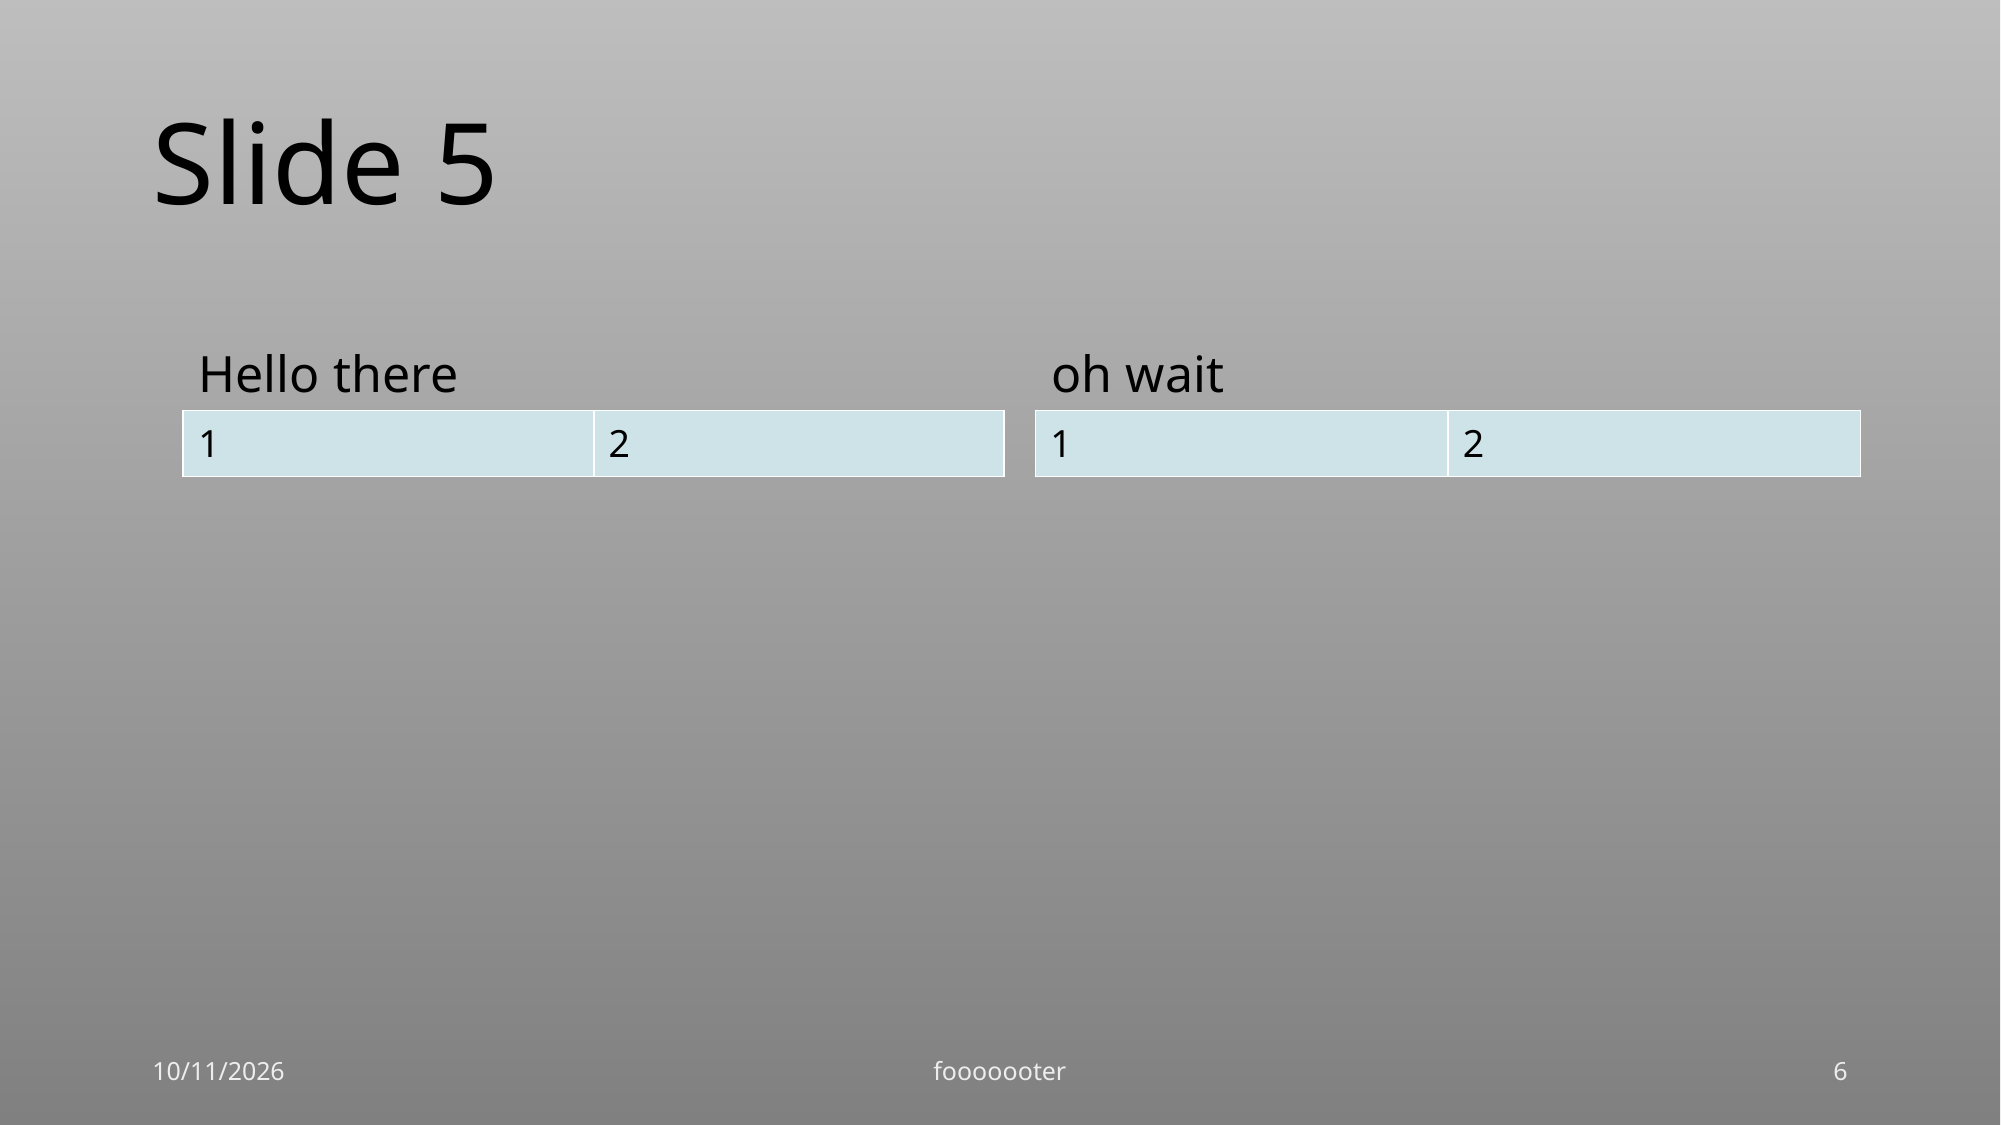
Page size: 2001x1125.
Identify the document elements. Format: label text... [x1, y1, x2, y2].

table_header 1 [1036, 411, 1447, 476]
table_header 2 [595, 411, 1003, 476]
picture [0, 0, 2001, 1125]
table_header 1 [184, 411, 593, 476]
table_header 2 [1449, 411, 1860, 476]
slide_number ‹#› [1412, 1042, 1863, 1103]
title Slide 5 [137, 59, 1863, 278]
list Hello there [183, 275, 1009, 411]
list oh wait [1036, 275, 1863, 411]
footer fooooooter [662, 1042, 1338, 1103]
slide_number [137, 1042, 588, 1103]
